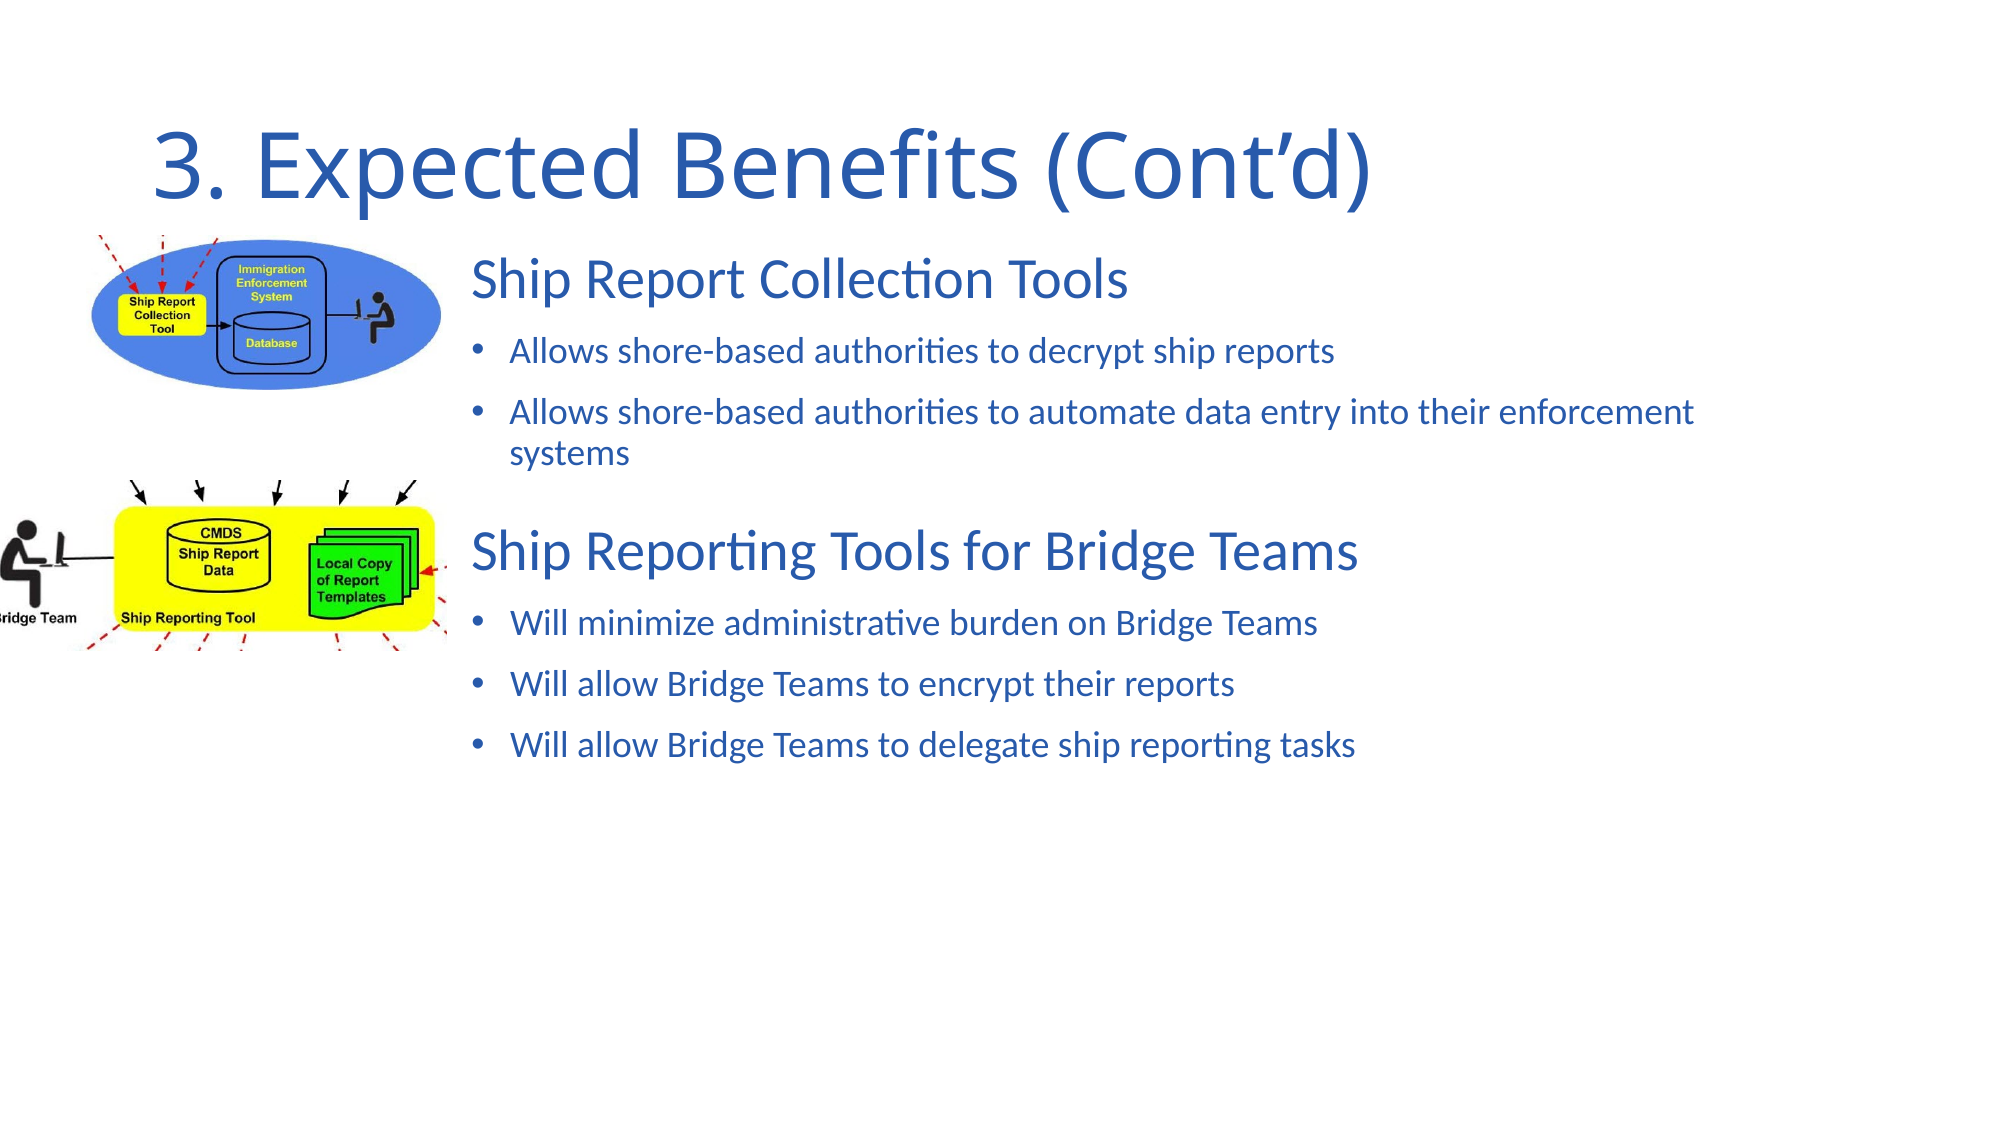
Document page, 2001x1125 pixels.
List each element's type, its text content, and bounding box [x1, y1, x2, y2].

picture [0, 480, 447, 651]
text_box Ship Report Collection Tools Allows shore-based authorities to decrypt ship reports Allows shore-based authorities to automate data entry into their enforcement systems Ship Reporting Tools for Bridge Teams Will minimize administrative burden on Bridge Teams Will allow Bridge Teams to encrypt their reports Will allow Bridge Teams to delegate ship reporting tasks [456, 232, 1766, 813]
picture [86, 235, 443, 390]
title 3. Expected Benefits (Cont’d) [137, 59, 1863, 278]
